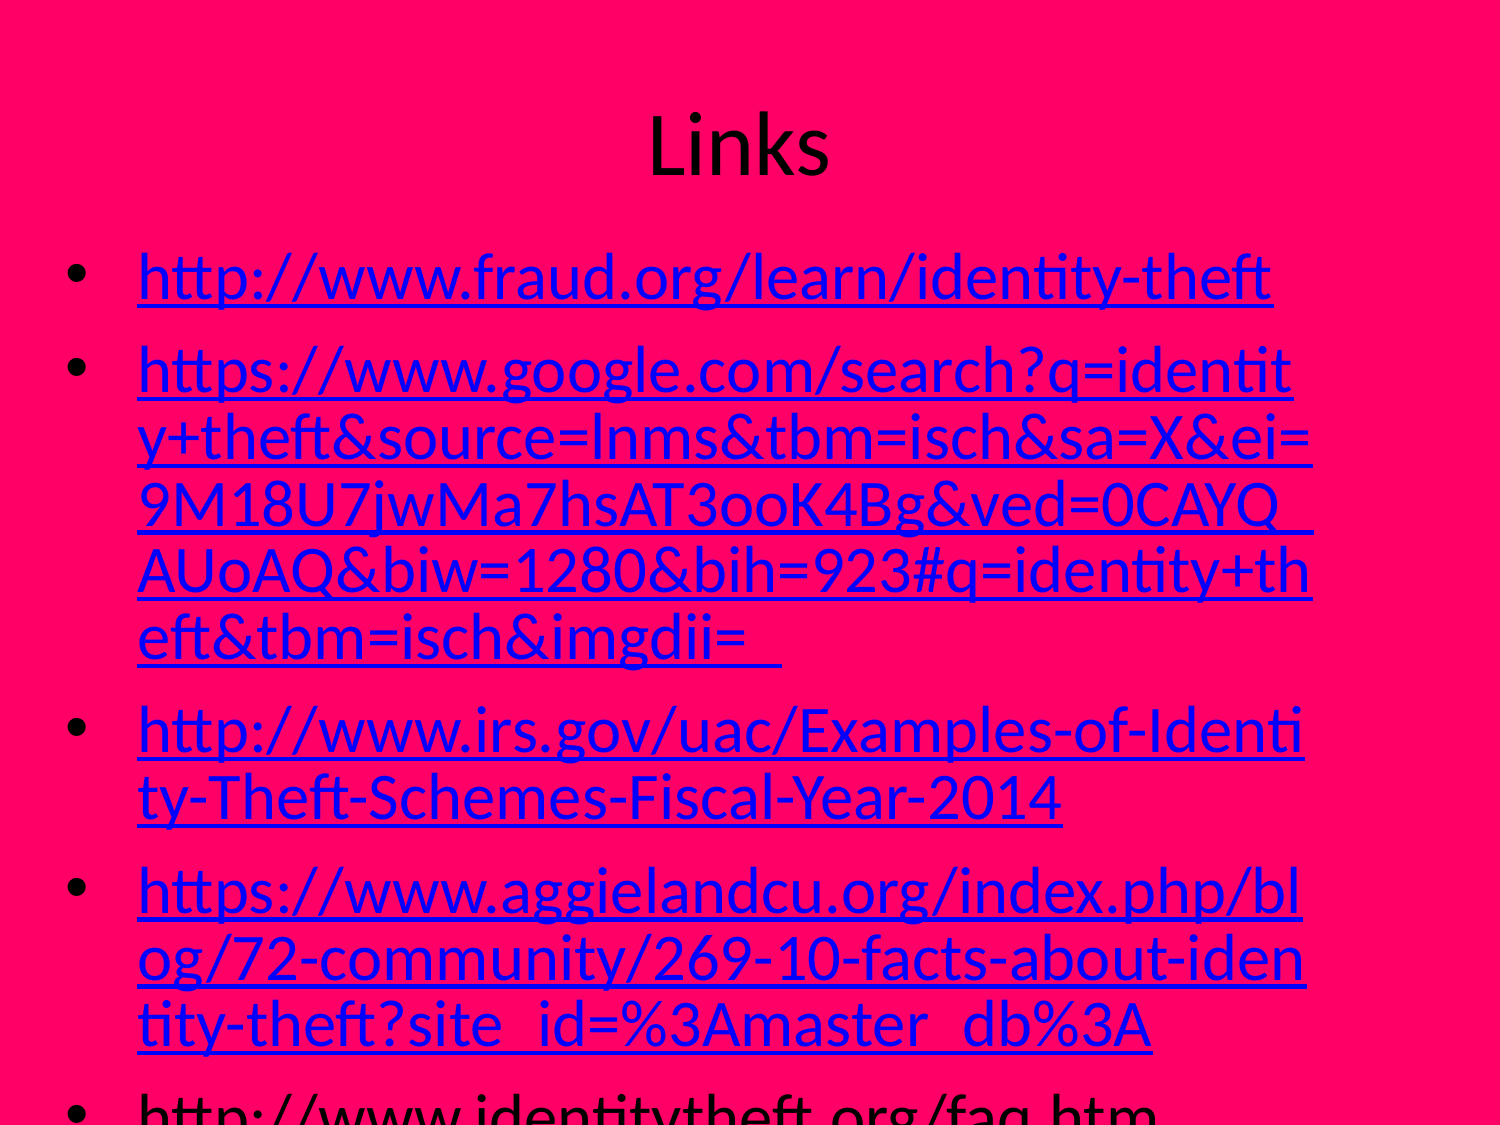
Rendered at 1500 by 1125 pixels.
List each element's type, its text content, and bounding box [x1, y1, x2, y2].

list http://www.fraud.org/learn/identity-theft https://www.google.com/search?q=identity+theft&source=lnms&tbm=isch&sa=X&ei=9M18U7jwMa7hsAT3ooK4Bg&ved=0CAYQ_AUoAQ&biw=1280&bih=923#q=identity+theft&tbm=isch&imgdii=_ http://www.irs.gov/uac/Examples-of-Identity-Theft-Schemes-Fiscal-Year-2014 https://www.aggielandcu.org/index.php/blog/72-community/269-10-facts-about-identity-theft?site_id=%3Amaster_db%3A http://www.identitytheft.org/faq.htm [50, 224, 1338, 863]
title Links [75, 45, 1425, 233]
